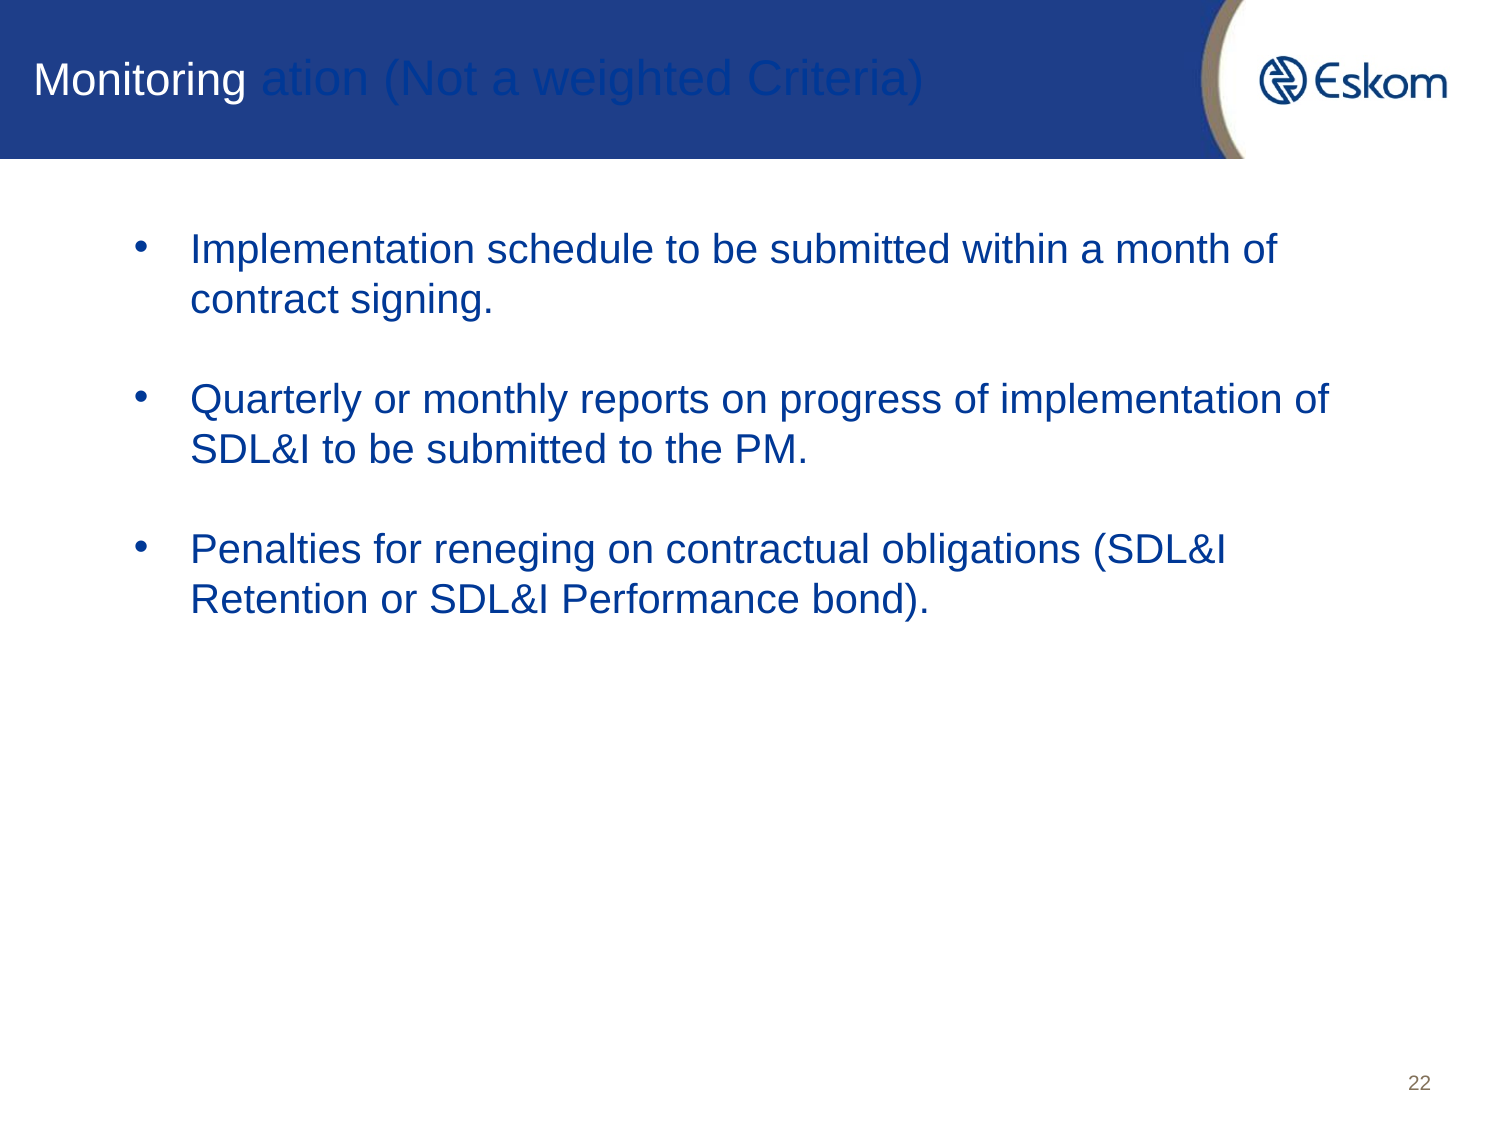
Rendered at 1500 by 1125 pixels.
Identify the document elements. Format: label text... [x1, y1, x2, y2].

text_box Implementation schedule to be submitted within a month of contract signing. Quarterly or monthly reports on progress of implementation of SDL&I to be submitted to the PM. Penalties for reneging on contractual obligations (SDL&I Retention or SDL&I Performance bond). [119, 214, 1347, 629]
text_box Monitoring ation (Not a weighted Criteria) [33, 52, 1187, 107]
slide_number 22 [1175, 1058, 1447, 1103]
picture [1257, 55, 1450, 105]
picture [0, 0, 1246, 159]
